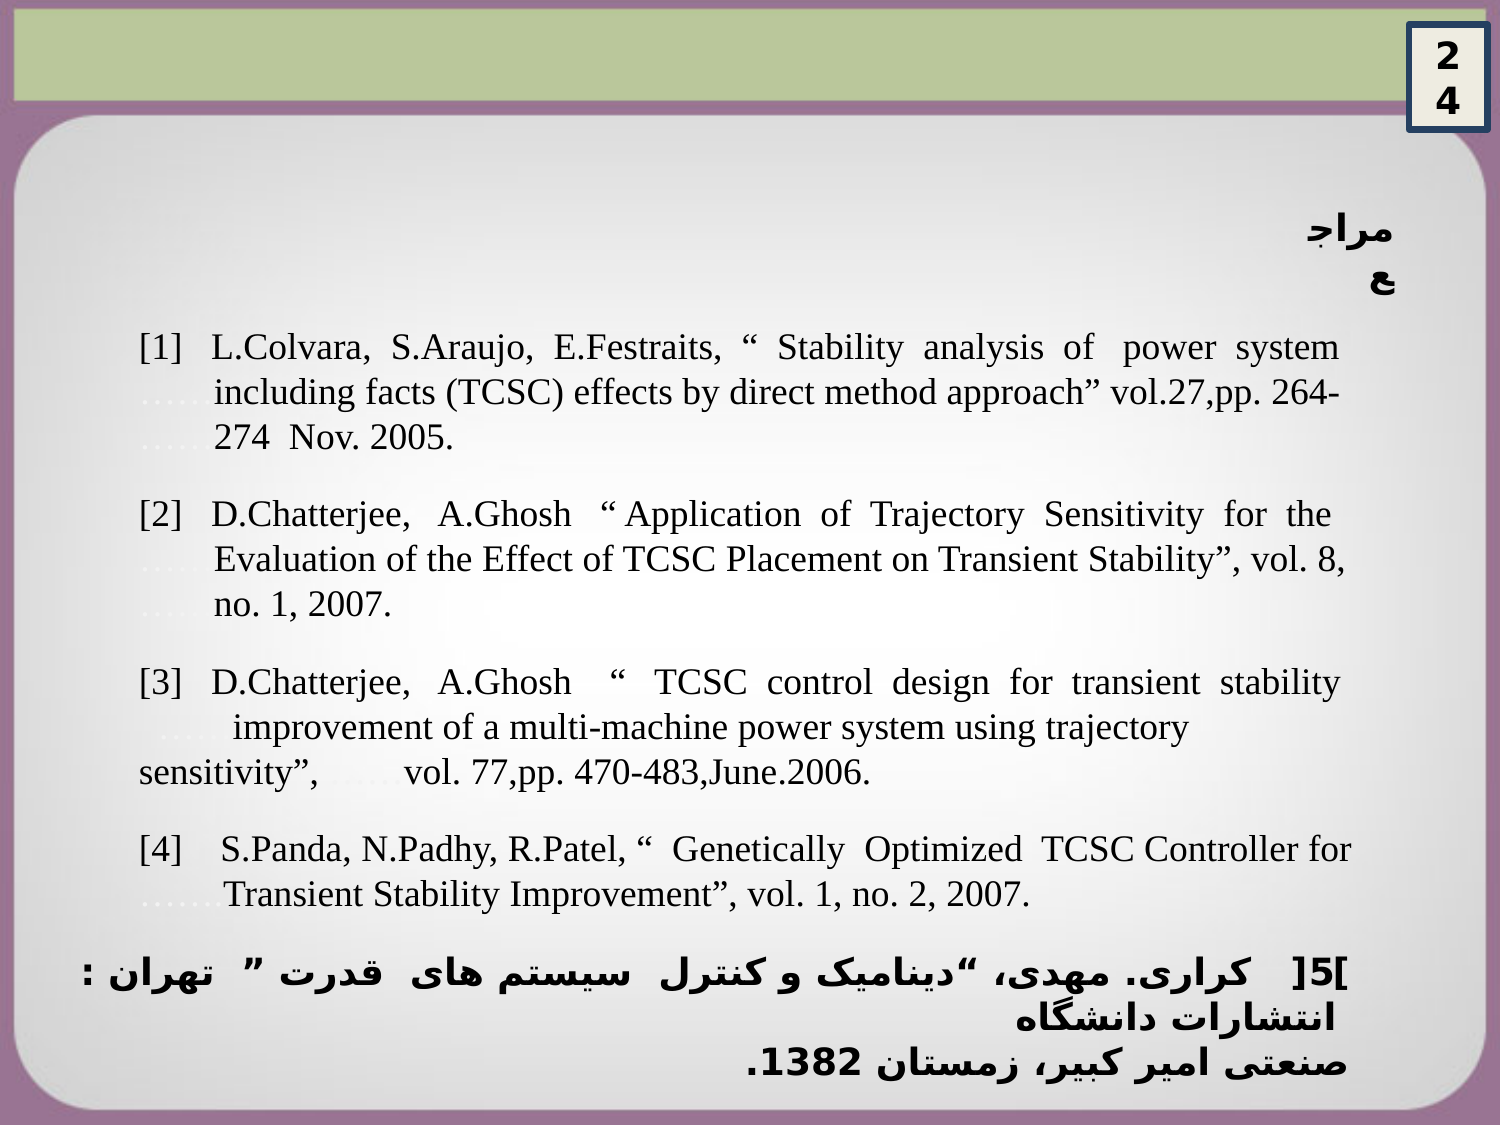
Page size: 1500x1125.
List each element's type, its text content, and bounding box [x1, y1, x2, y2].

text_box [4] S.Panda, N.Padhy, R.Patel, “ Genetically Optimized TCSC Controller for …….Transient Stability Improvement”, vol. 1, no. 2, 2007. [123, 817, 1388, 922]
picture [0, 0, 1500, 1125]
text_box 24 [1408, 24, 1488, 130]
text_box ]5[ کراری. مهدی، “دینامیک و کنترل سیستم های قدرت ” تهران : انتشارات دانشگاه صنعتی امیر کبیر، زمستان 1382. [64, 940, 1365, 1091]
text_box [3] D.Chatterjee, A.Ghosh “ TCSC control design for transient stability ……improvement of a multi-machine power system using trajectory sensitivity”, ……vol. 77,pp. 470-483,June.2006. [123, 649, 1388, 800]
text_box مراجع [1288, 196, 1409, 301]
text_box [2] D.Chatterjee, A.Ghosh “ Application of Trajectory Sensitivity for the ……Evaluation of the Effect of TCSC Placement on Transient Stability”, vol. 8, ……no. 1, 2007. [123, 481, 1388, 632]
text_box [1] L.Colvara, S.Araujo, E.Festraits, “ Stability analysis of power system ……including facts (TCSC) effects by direct method approach” vol.27,pp. 264-……274 Nov. 2005. [123, 314, 1388, 465]
